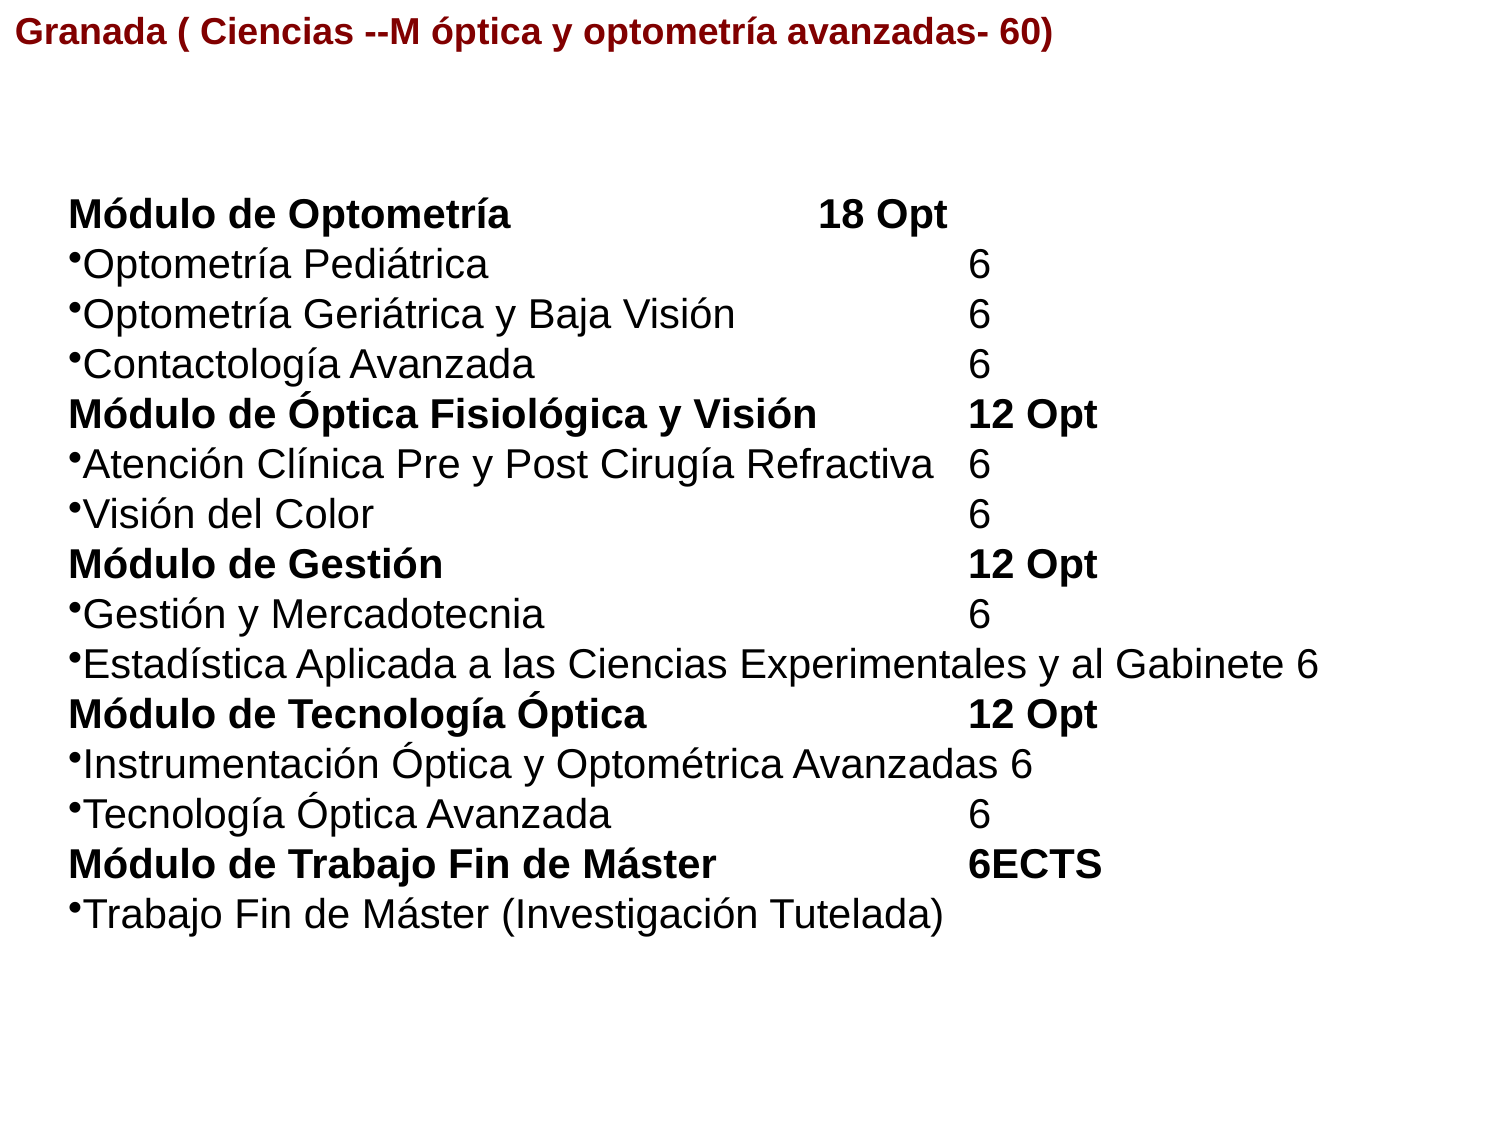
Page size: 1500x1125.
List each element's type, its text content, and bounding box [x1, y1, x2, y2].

text_box Granada ( Ciencias --M óptica y optometría avanzadas- 60) [0, 0, 1105, 60]
text_box Módulo de Optometría 18 Opt Optometría Pediátrica 6 Optometría Geriátrica y Baja Visión 6 Contactología Avanzada 6 Módulo de Óptica Fisiológica y Visión 12 Opt Atención Clínica Pre y Post Cirugía Refractiva 6 Visión del Color 6 Módulo de Gestión 12 Opt Gestión y Mercadotecnia 6 Estadística Aplicada a las Ciencias Experimentales y al Gabinete 6 Módulo de Tecnología Óptica 12 Opt Instrumentación Óptica y Optométrica Avanzadas 6 Tecnología Óptica Avanzada 6 Módulo de Trabajo Fin de Máster 6ECTS Trabajo Fin de Máster (Investigación Tutelada) [53, 179, 1382, 945]
